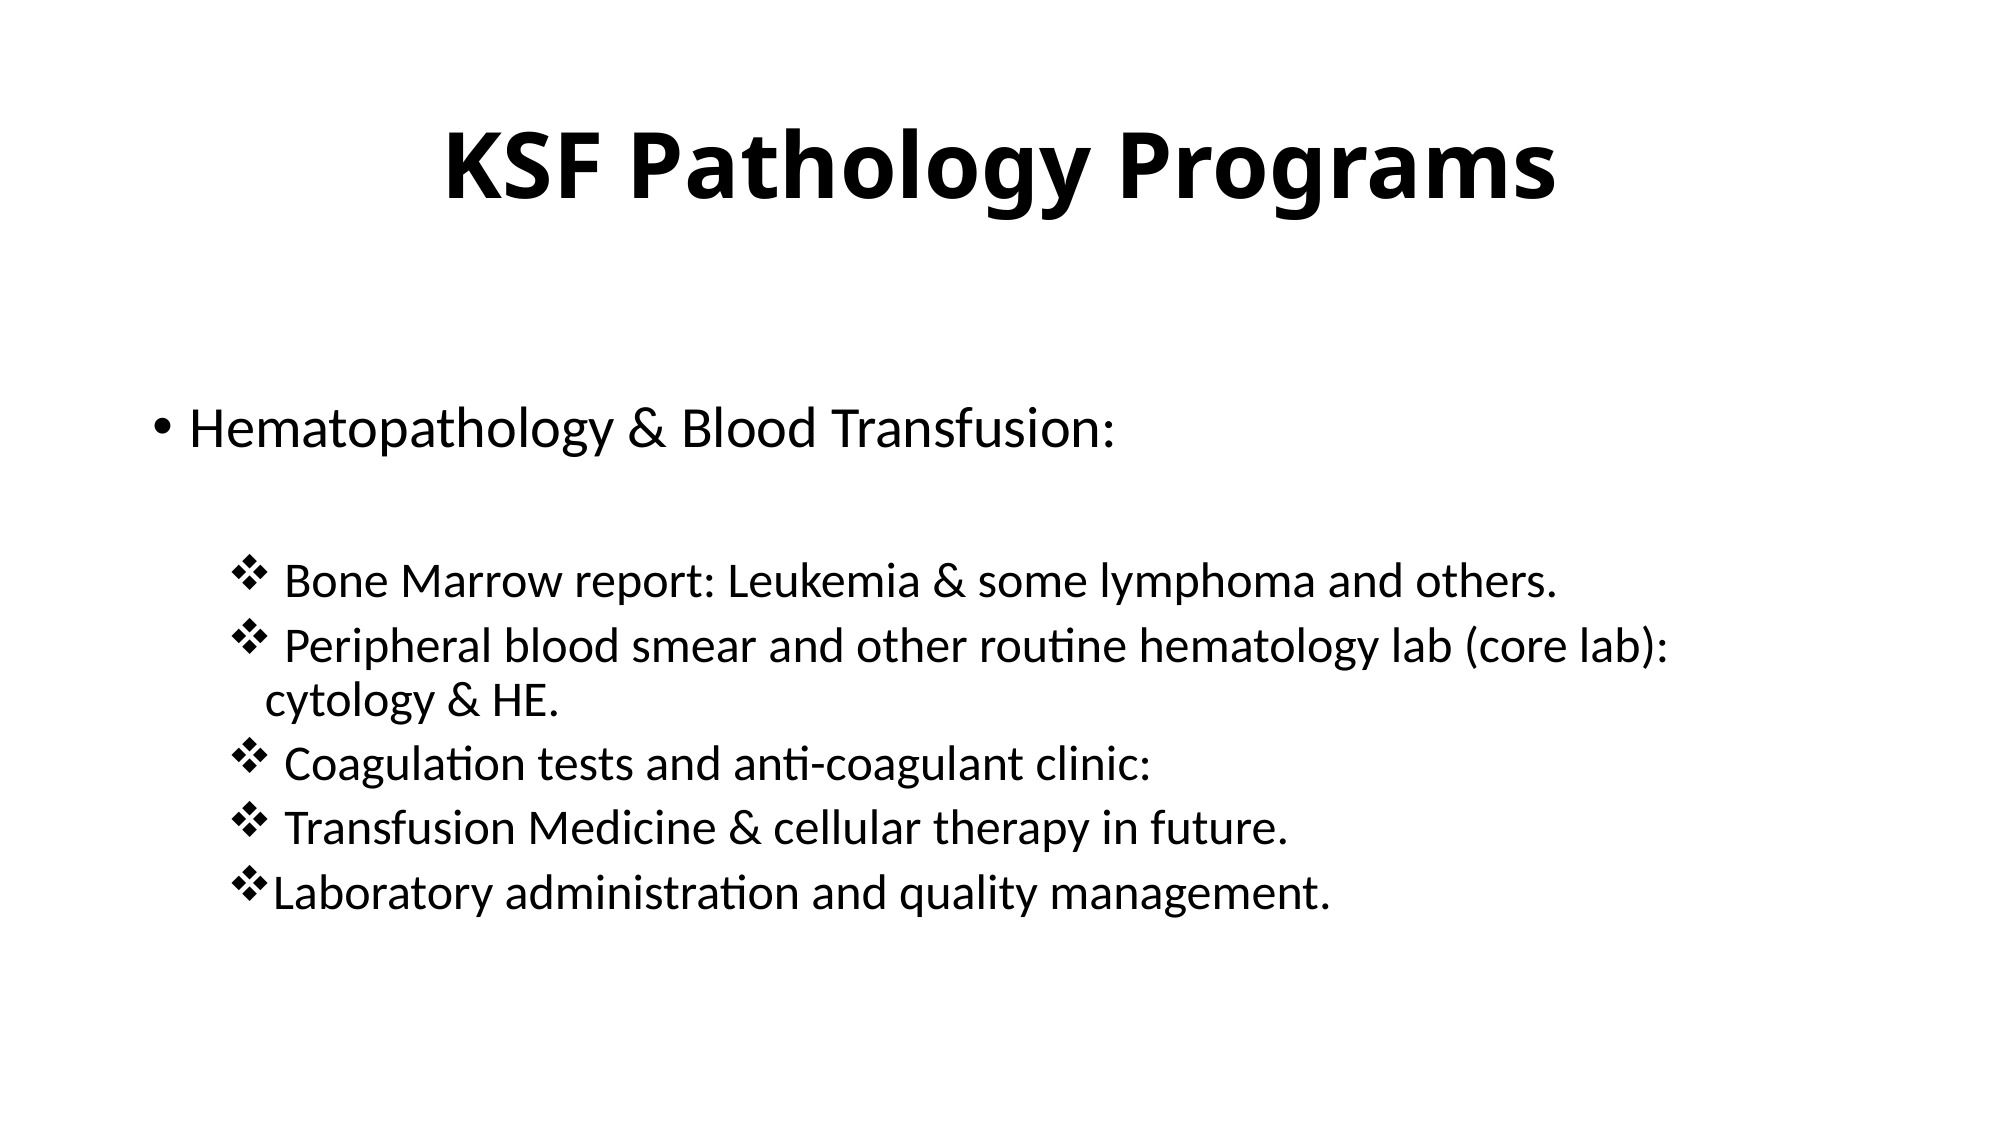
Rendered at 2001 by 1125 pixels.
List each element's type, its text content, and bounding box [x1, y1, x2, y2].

title KSF Pathology Programs [137, 59, 1863, 278]
list Hematopathology & Blood Transfusion: Bone Marrow report: Leukemia & some lymphoma and others. Peripheral blood smear and other routine hematology lab (core lab): cytology & HE. Coagulation tests and anti-coagulant clinic: Transfusion Medicine & cellular therapy in future. Laboratory administration and quality management. [137, 299, 1863, 1014]
